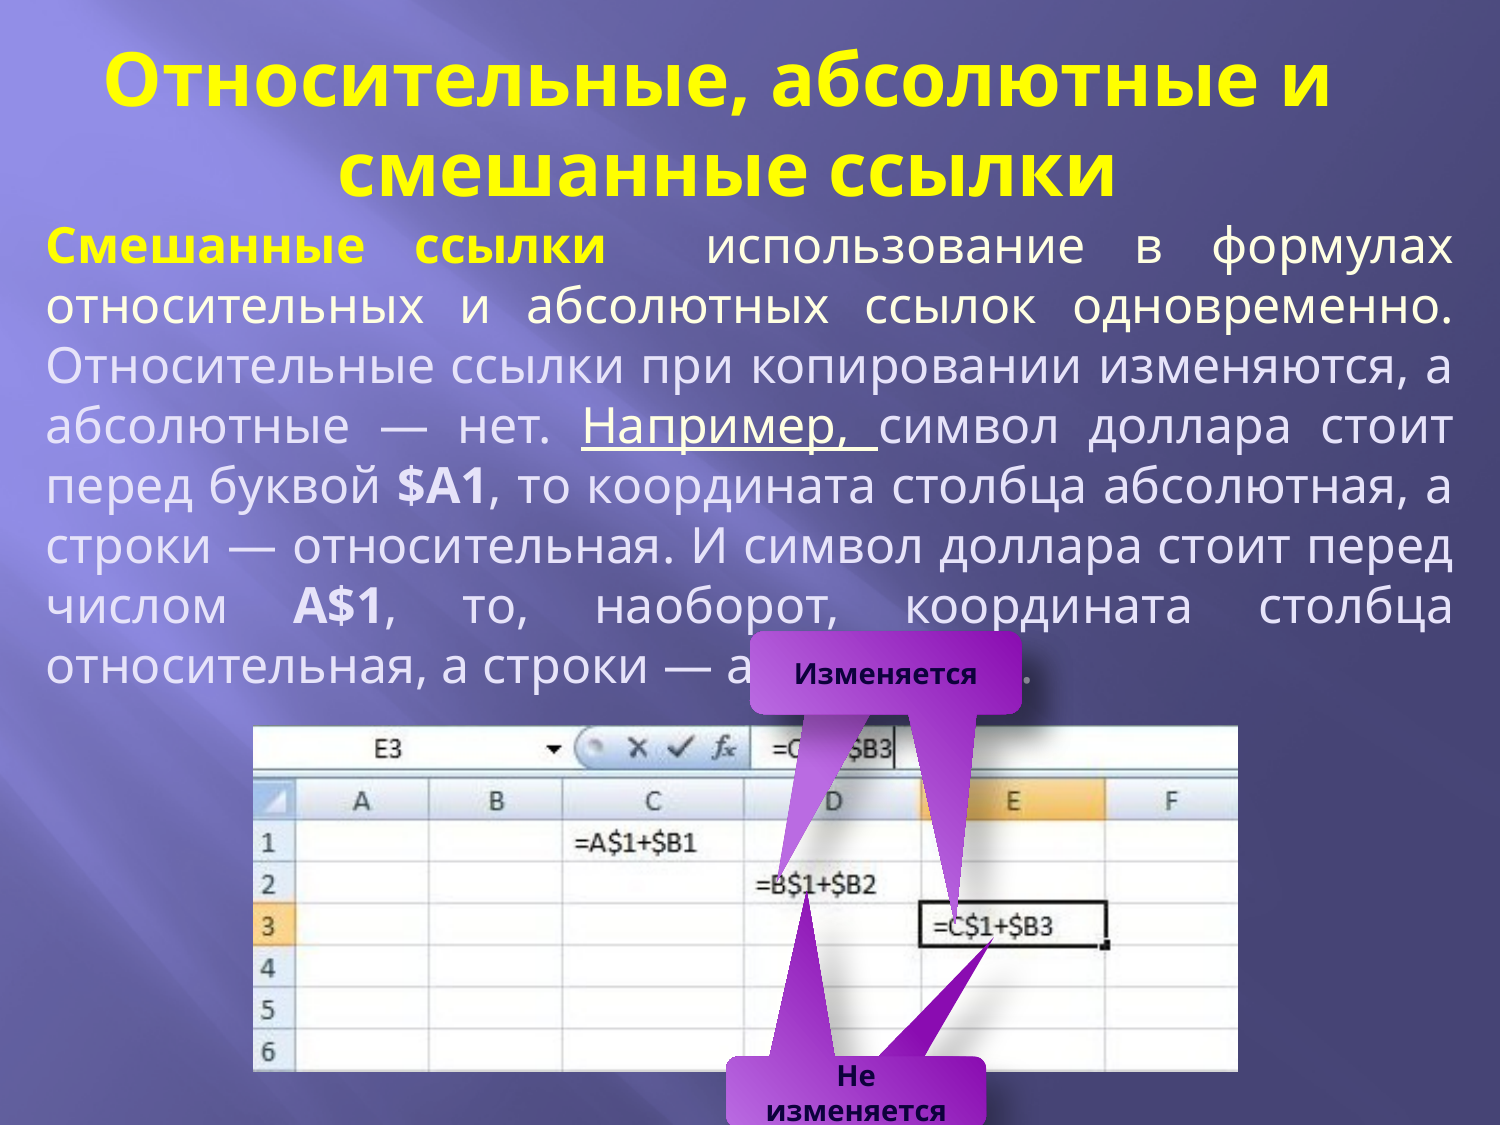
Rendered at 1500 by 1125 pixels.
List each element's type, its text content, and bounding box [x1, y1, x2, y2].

picture [253, 725, 1238, 1072]
text_box Не изменяется [726, 1116, 987, 1125]
text_box Смешанные ссылки использование в формулах относительных и абсолютных ссылок одновременно. Относительные ссылки при копировании изменяются, а абсолютные — нет. Например, символ доллара стоит перед буквой $А1, то координата столбца абсолютная, а строки — относительная. И символ доллара стоит перед числом А$1, то, наоборот, координата столбца относительная, а строки — абсолютная. [30, 206, 1469, 702]
text_box Относительные, абсолютные и смешанные ссылки [37, 23, 1420, 219]
text_box Изменяется [750, 631, 1022, 725]
